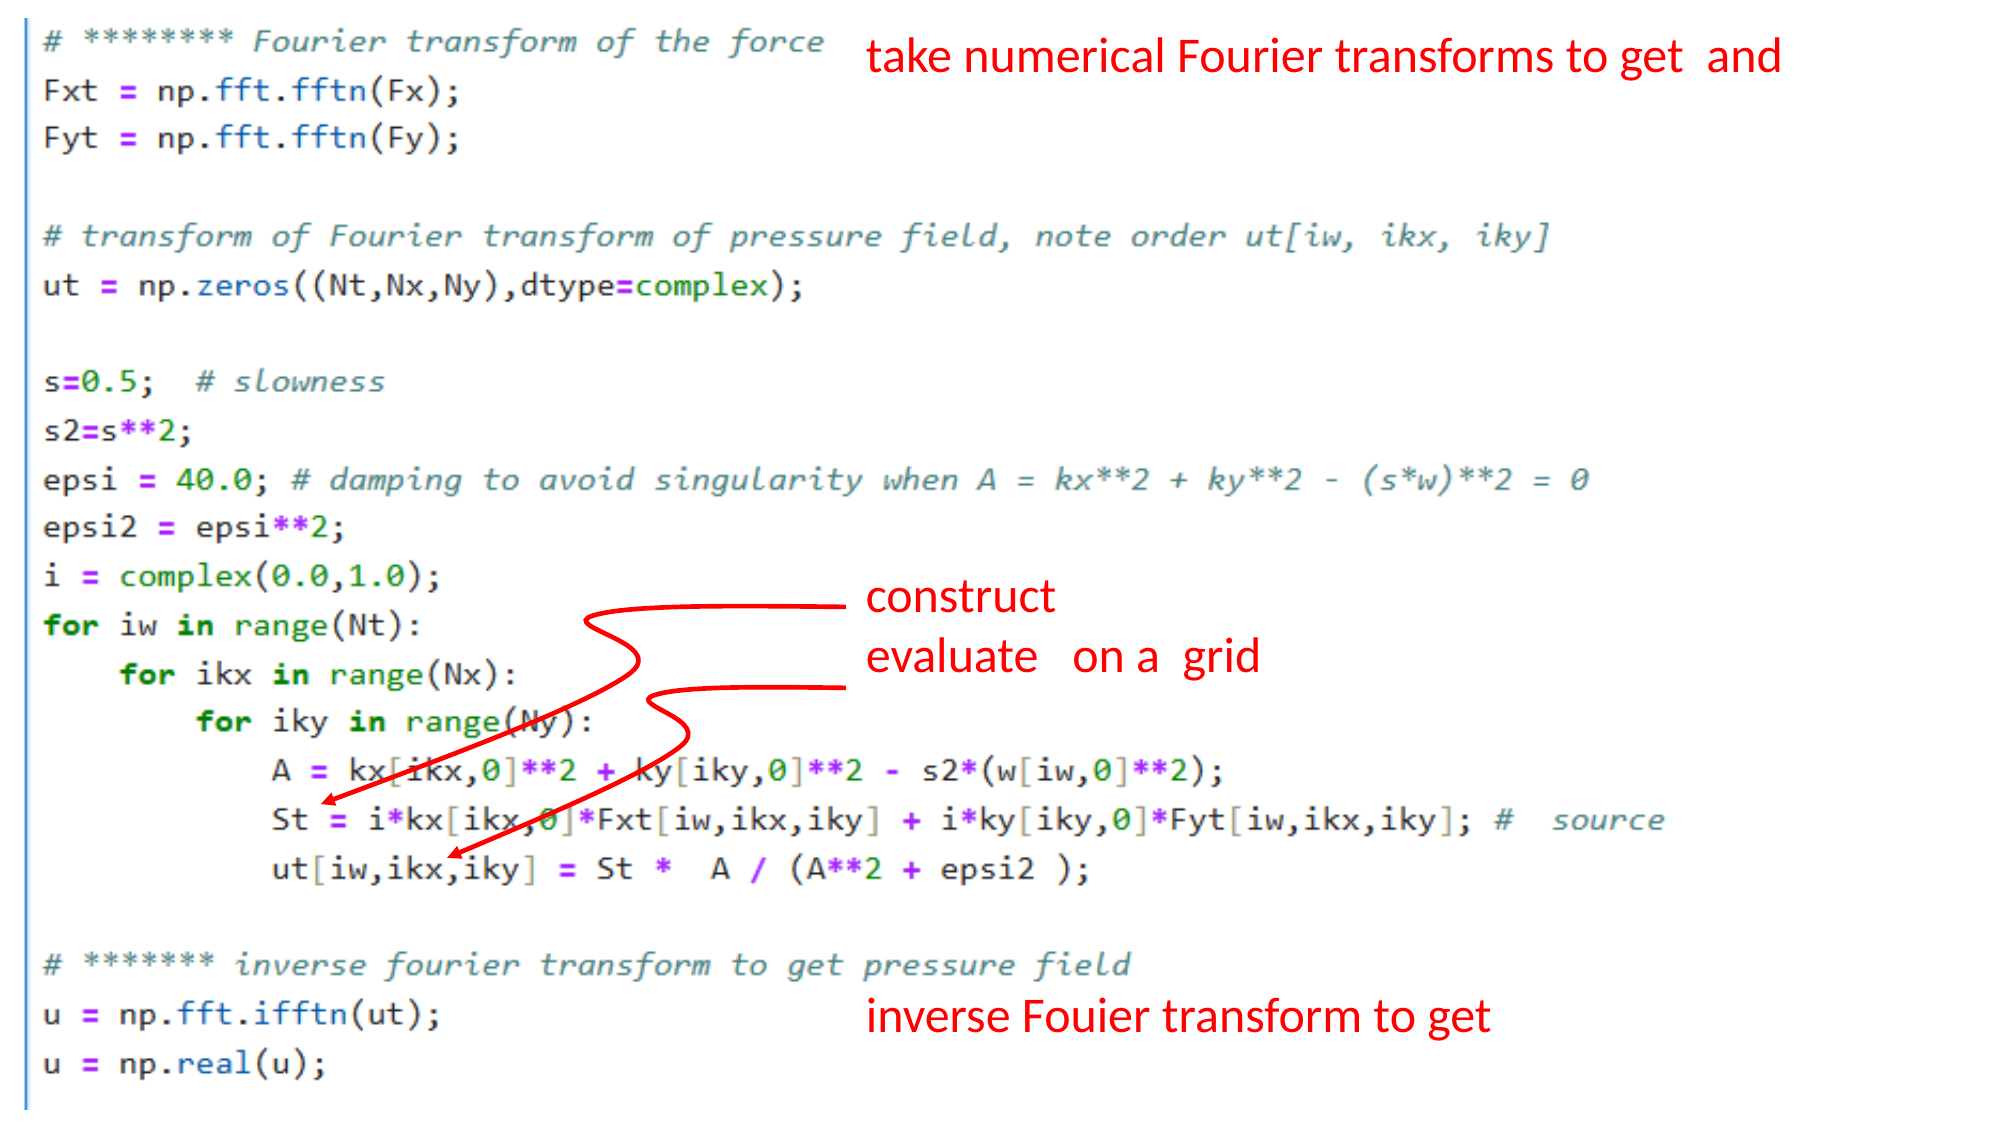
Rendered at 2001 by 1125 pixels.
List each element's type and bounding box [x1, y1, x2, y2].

picture [5, 18, 1697, 1110]
